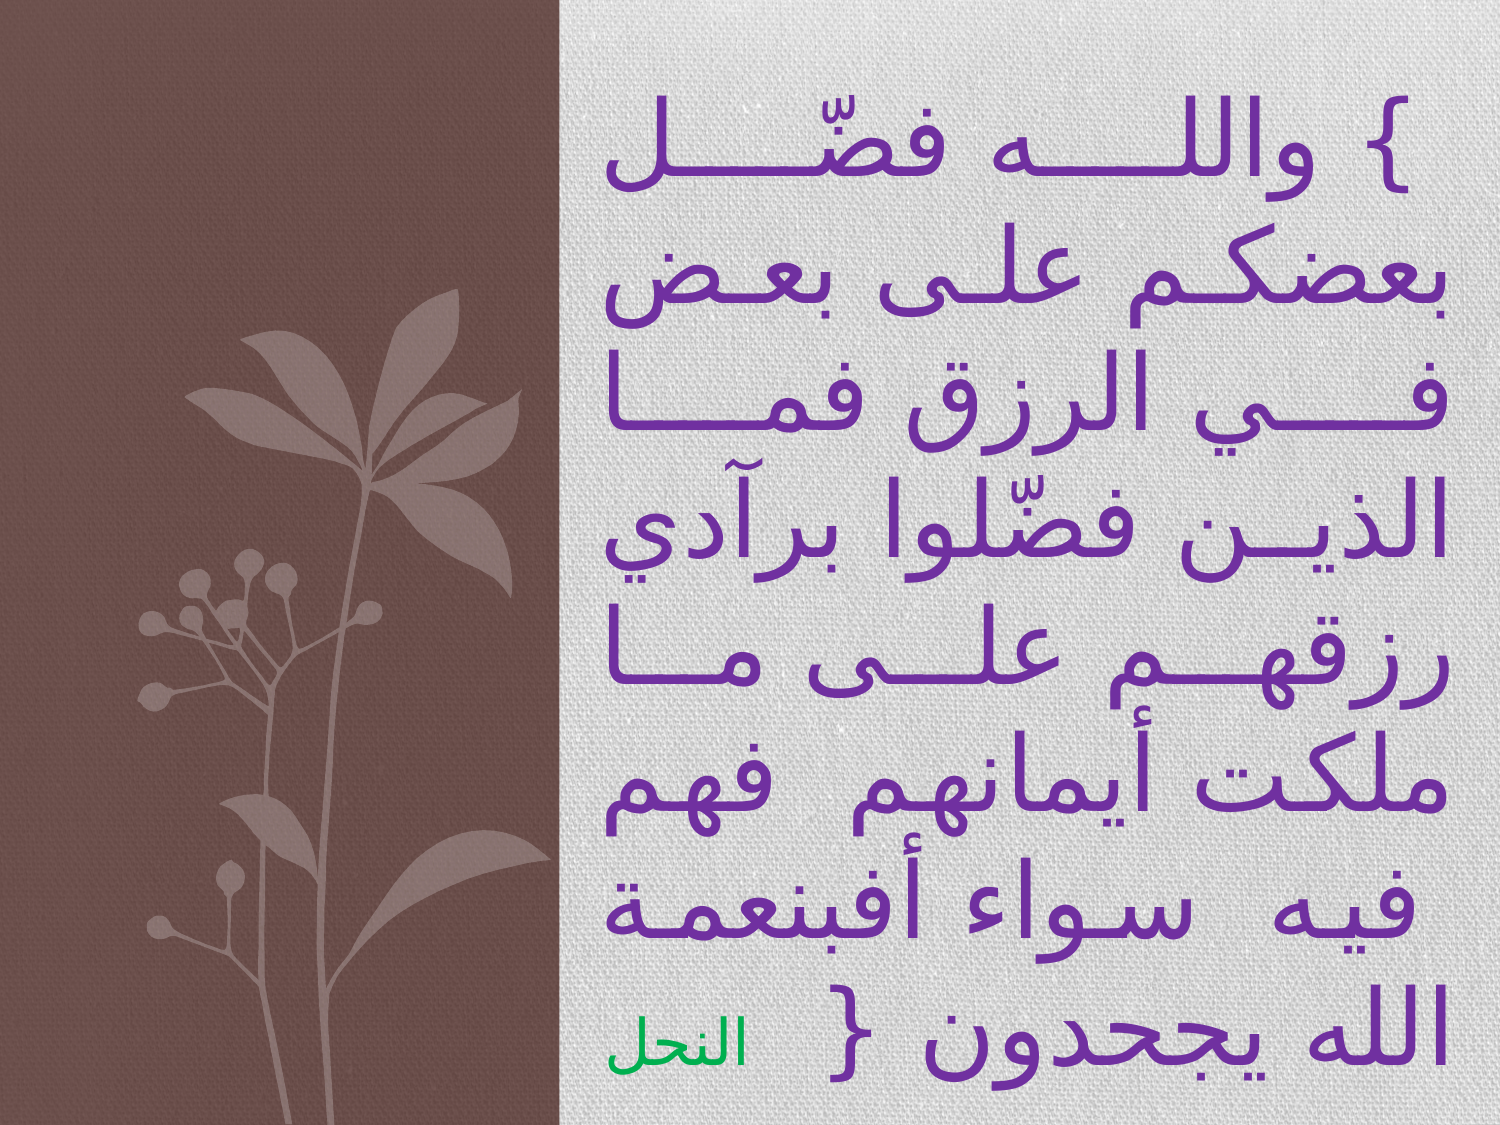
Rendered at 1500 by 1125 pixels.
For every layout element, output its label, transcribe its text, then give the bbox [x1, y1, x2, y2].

title } والله فضّل بعضكم على بعض في الرزق فما الذين فضّلوا برآدي رزقهم على ما ملكت أيمانهم فهم فيه سواء أفبنعمة الله يجحدون { النحل [584, 30, 1471, 1094]
